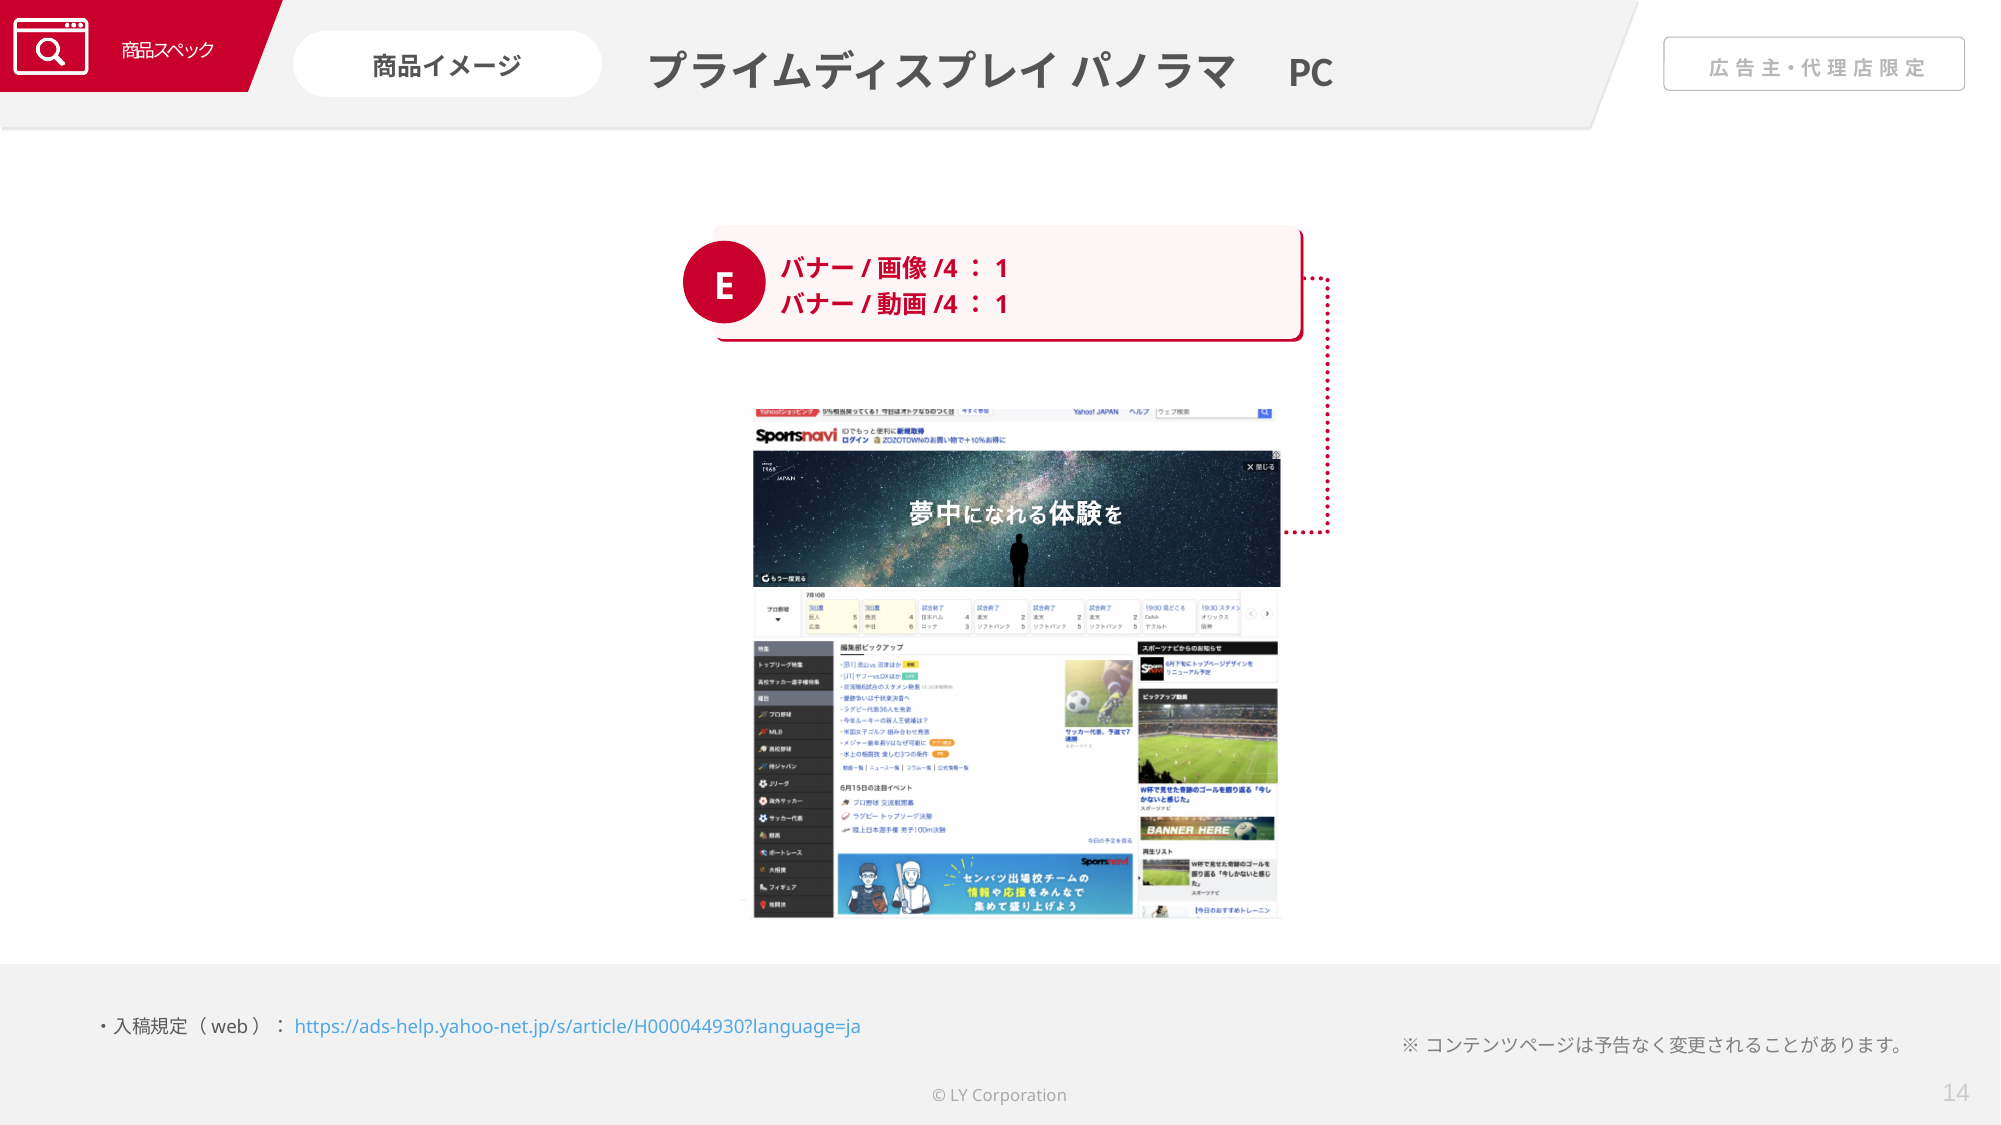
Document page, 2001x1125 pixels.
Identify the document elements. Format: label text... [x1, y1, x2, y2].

text_box E [680, 238, 768, 326]
text_box バナー/画像/4：1 バナー/動画/4：1 [710, 223, 1303, 342]
picture [8, 4, 92, 87]
text_box 商品イメージ [291, 28, 605, 100]
text_box [1196, 276, 1330, 535]
list プライムディスプレイ パノラマ PC [646, 41, 1982, 97]
list 商品スペック [97, 13, 240, 81]
picture [739, 408, 1282, 920]
text_box © LY Corporation [796, 1085, 1203, 1106]
text_box 14 [1813, 1069, 1986, 1115]
text_box ※コンテンツページは予告なく変更されることがあります。 [1401, 1033, 1911, 1056]
text_box ・入稿規定（web）：https://ads-help.yahoo-net.jp/s/article/H000044930?language=ja [0, 962, 2000, 1125]
